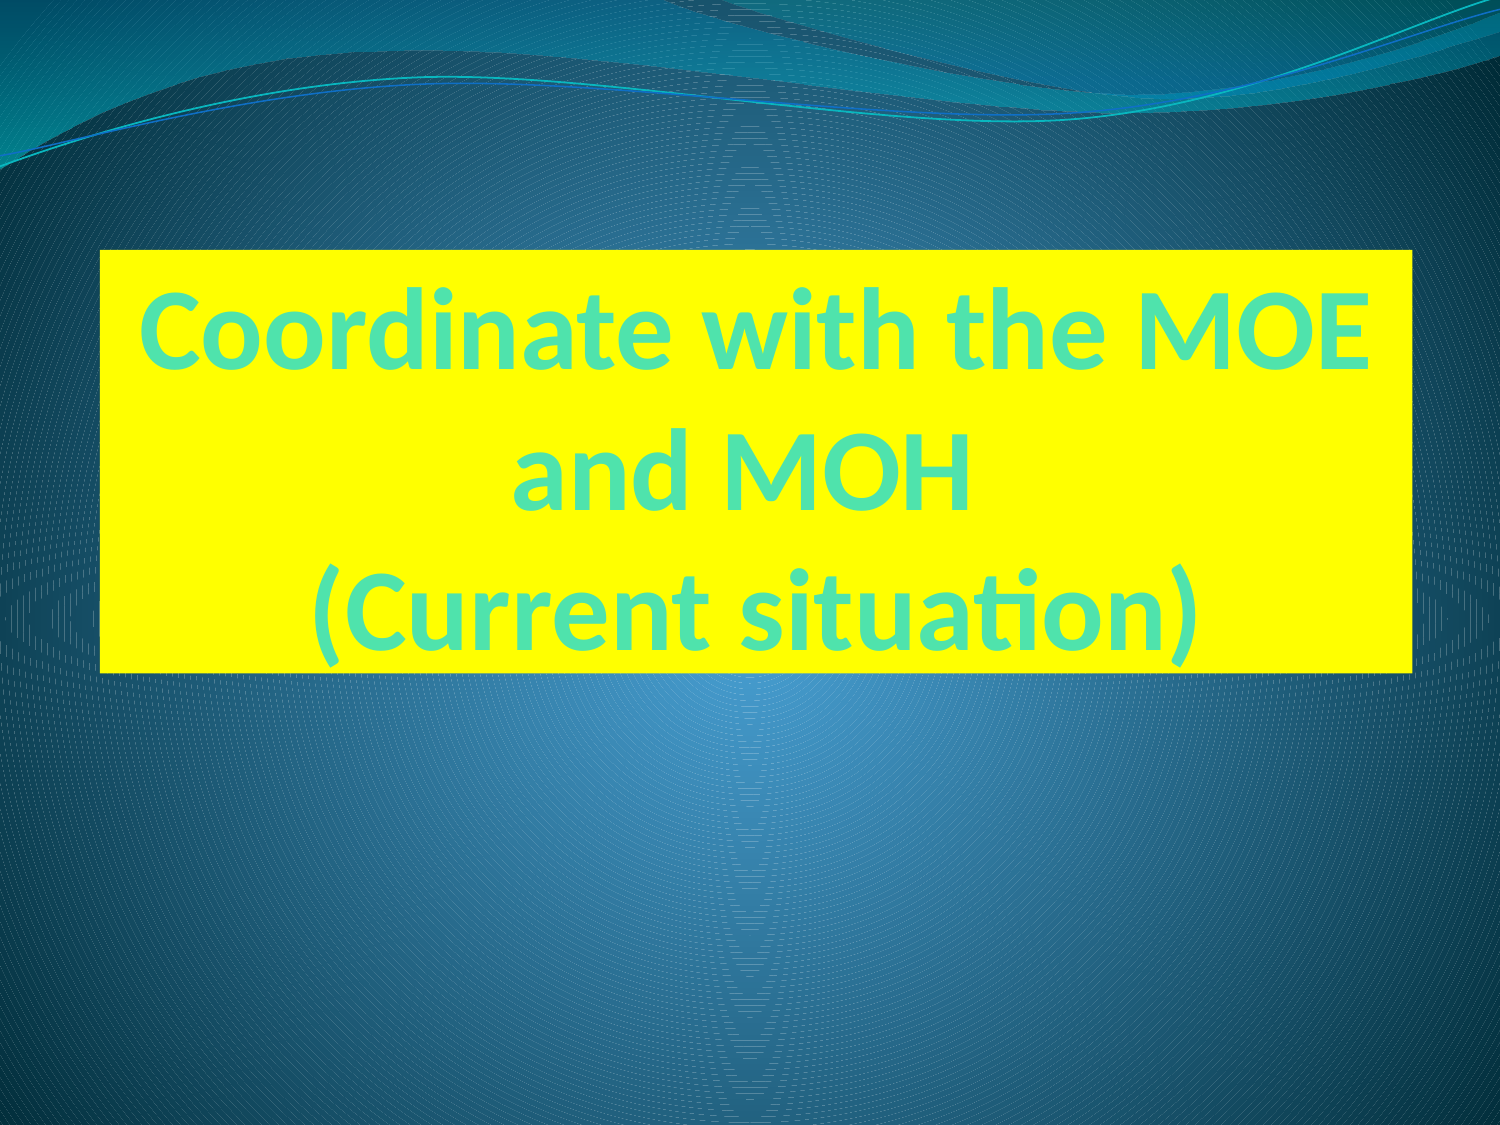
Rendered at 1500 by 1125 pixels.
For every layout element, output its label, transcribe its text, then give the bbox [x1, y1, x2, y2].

title Coordinate with the MOE and MOH (Current situation) [99, 249, 1413, 674]
